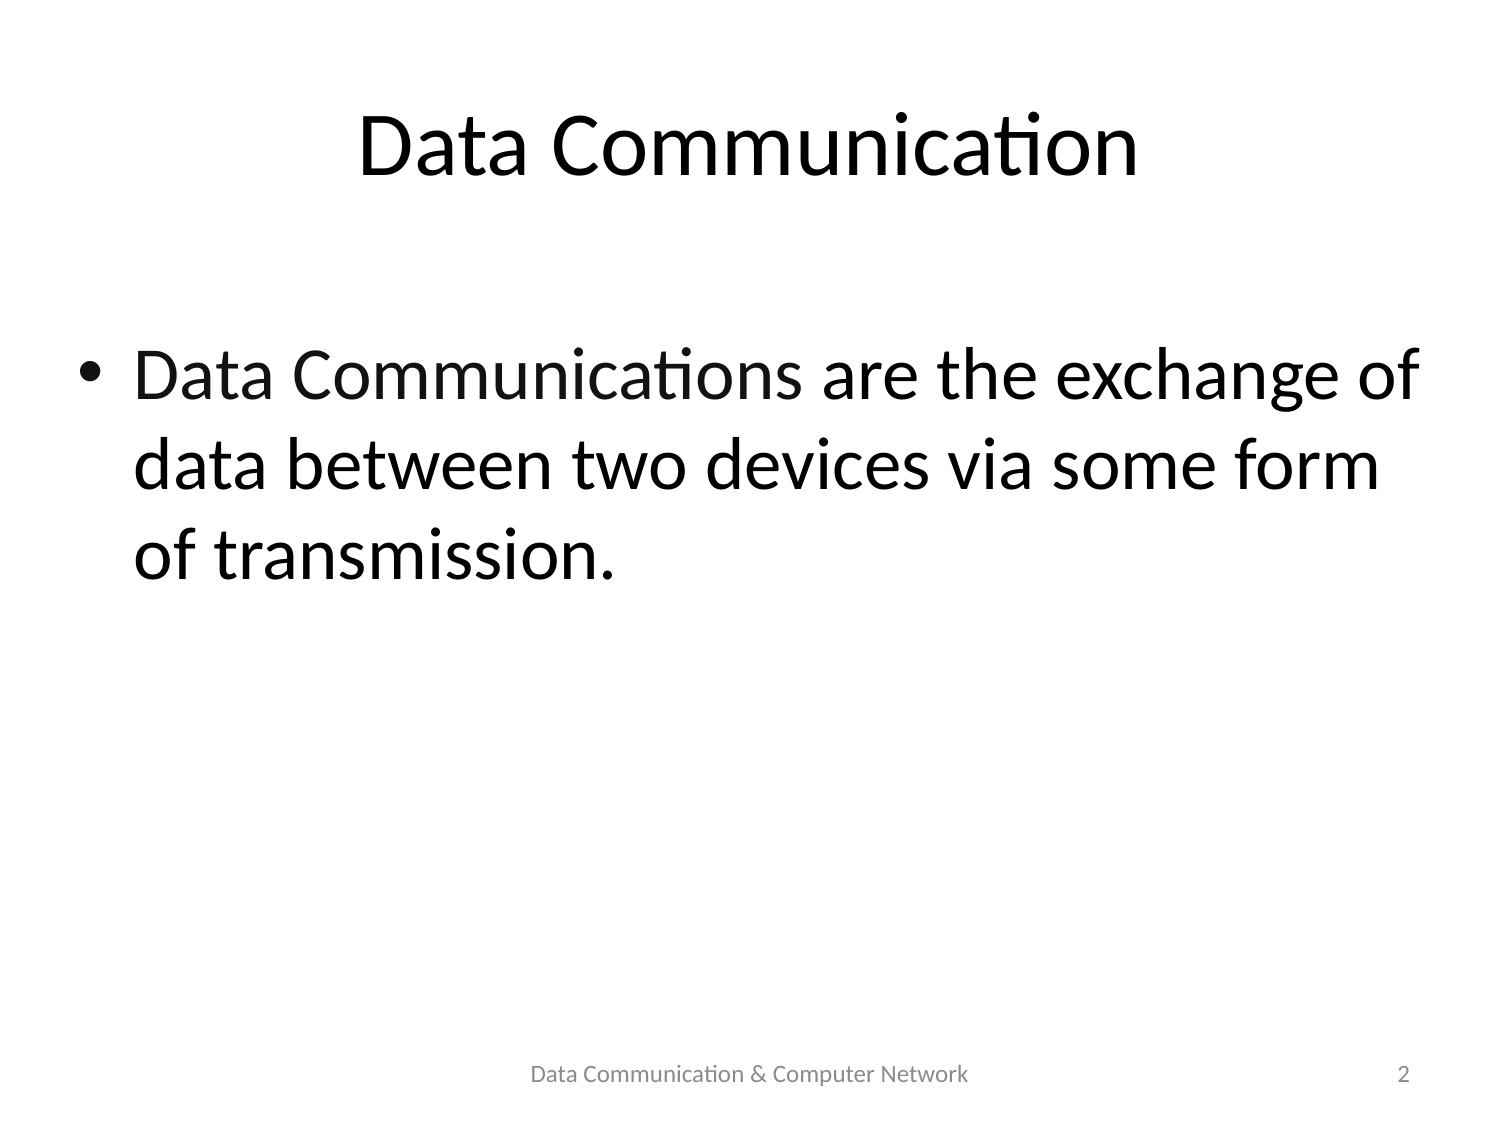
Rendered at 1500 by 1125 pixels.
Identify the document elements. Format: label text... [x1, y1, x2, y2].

list Data Communications are the exchange of data between two devices via some form of transmission. [62, 212, 1450, 956]
slide_number 2 [1074, 1042, 1425, 1103]
footer Data Communication & Computer Network [512, 1042, 988, 1103]
title Data Communication [75, 45, 1425, 212]
